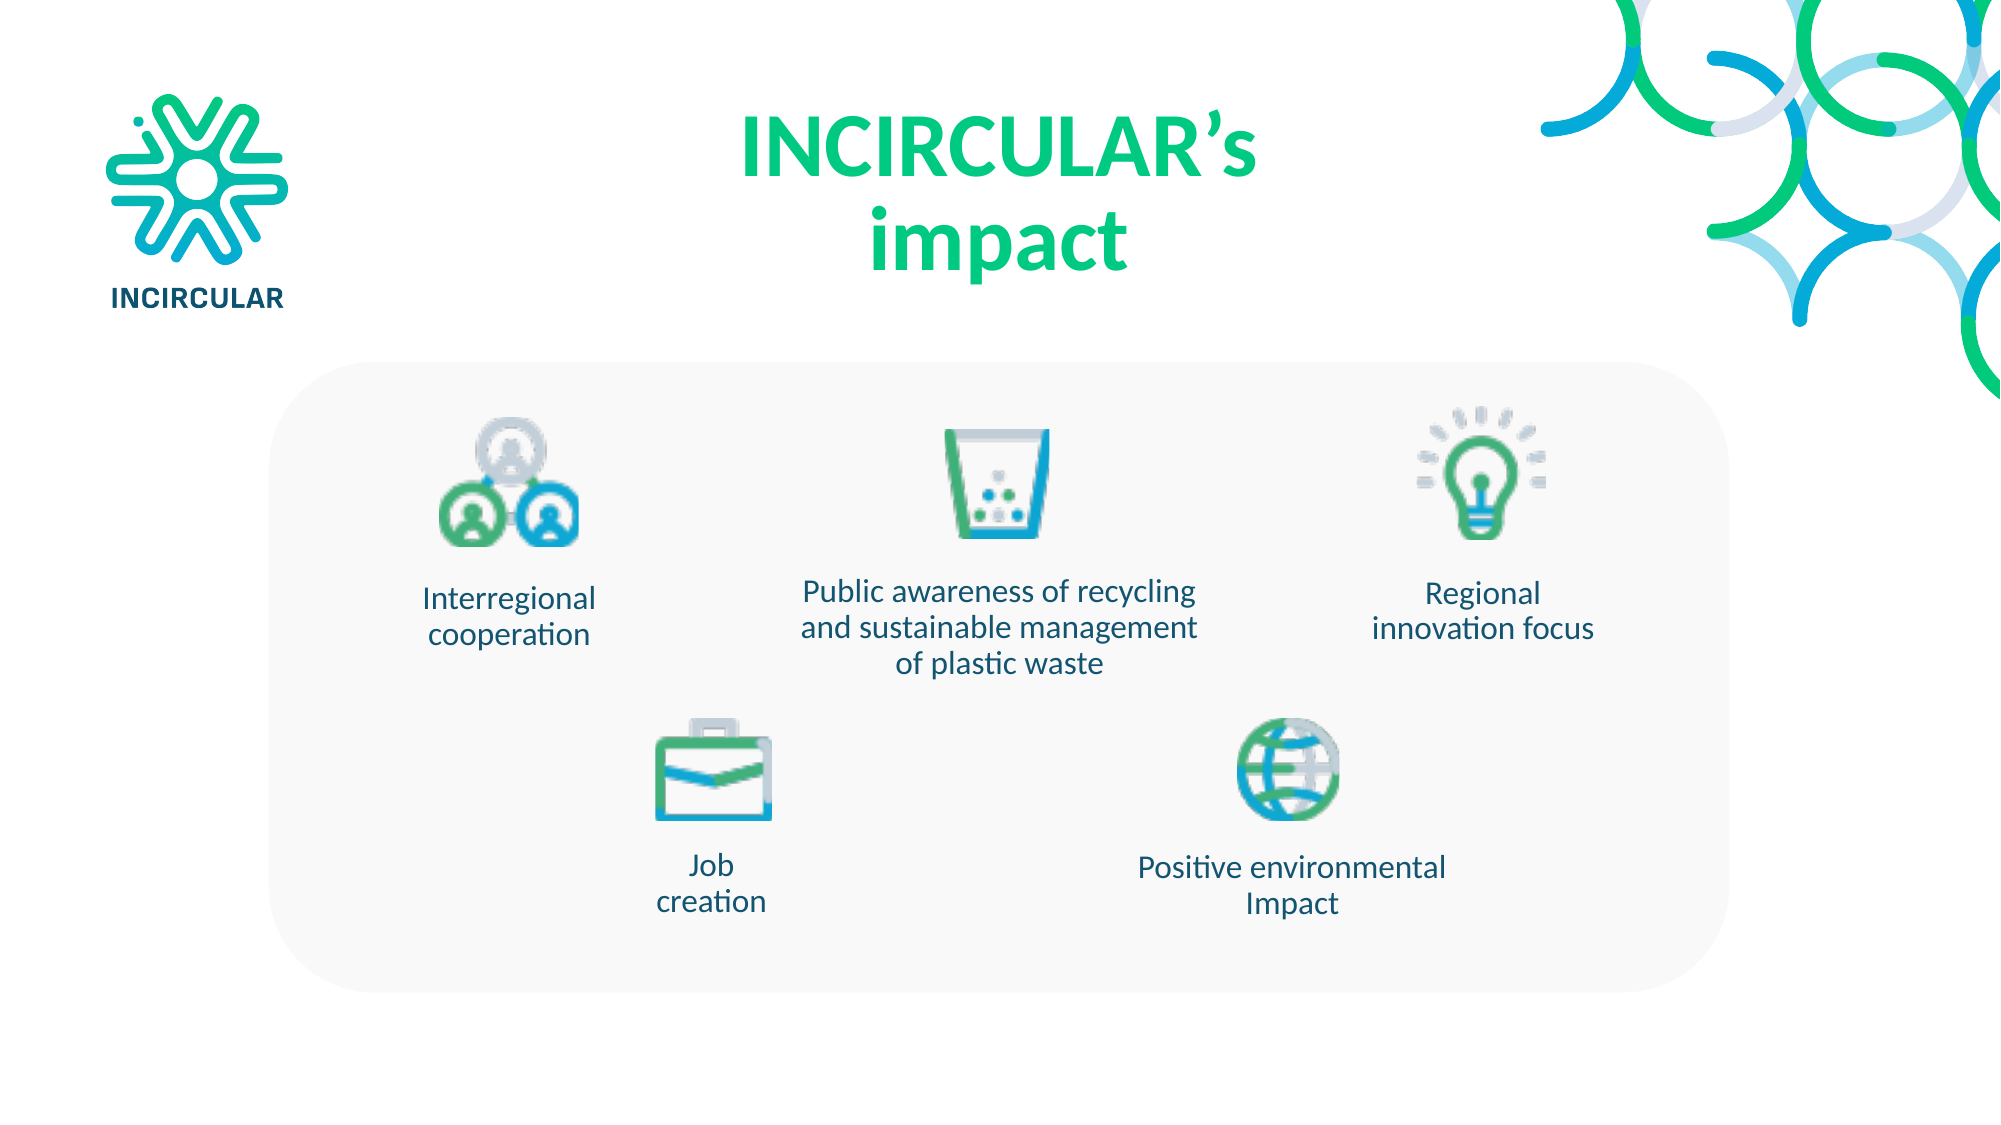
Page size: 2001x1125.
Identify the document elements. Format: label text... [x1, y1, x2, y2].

picture [1518, 0, 2000, 432]
text_box INCIRCULAR’s impact [412, 114, 1586, 303]
